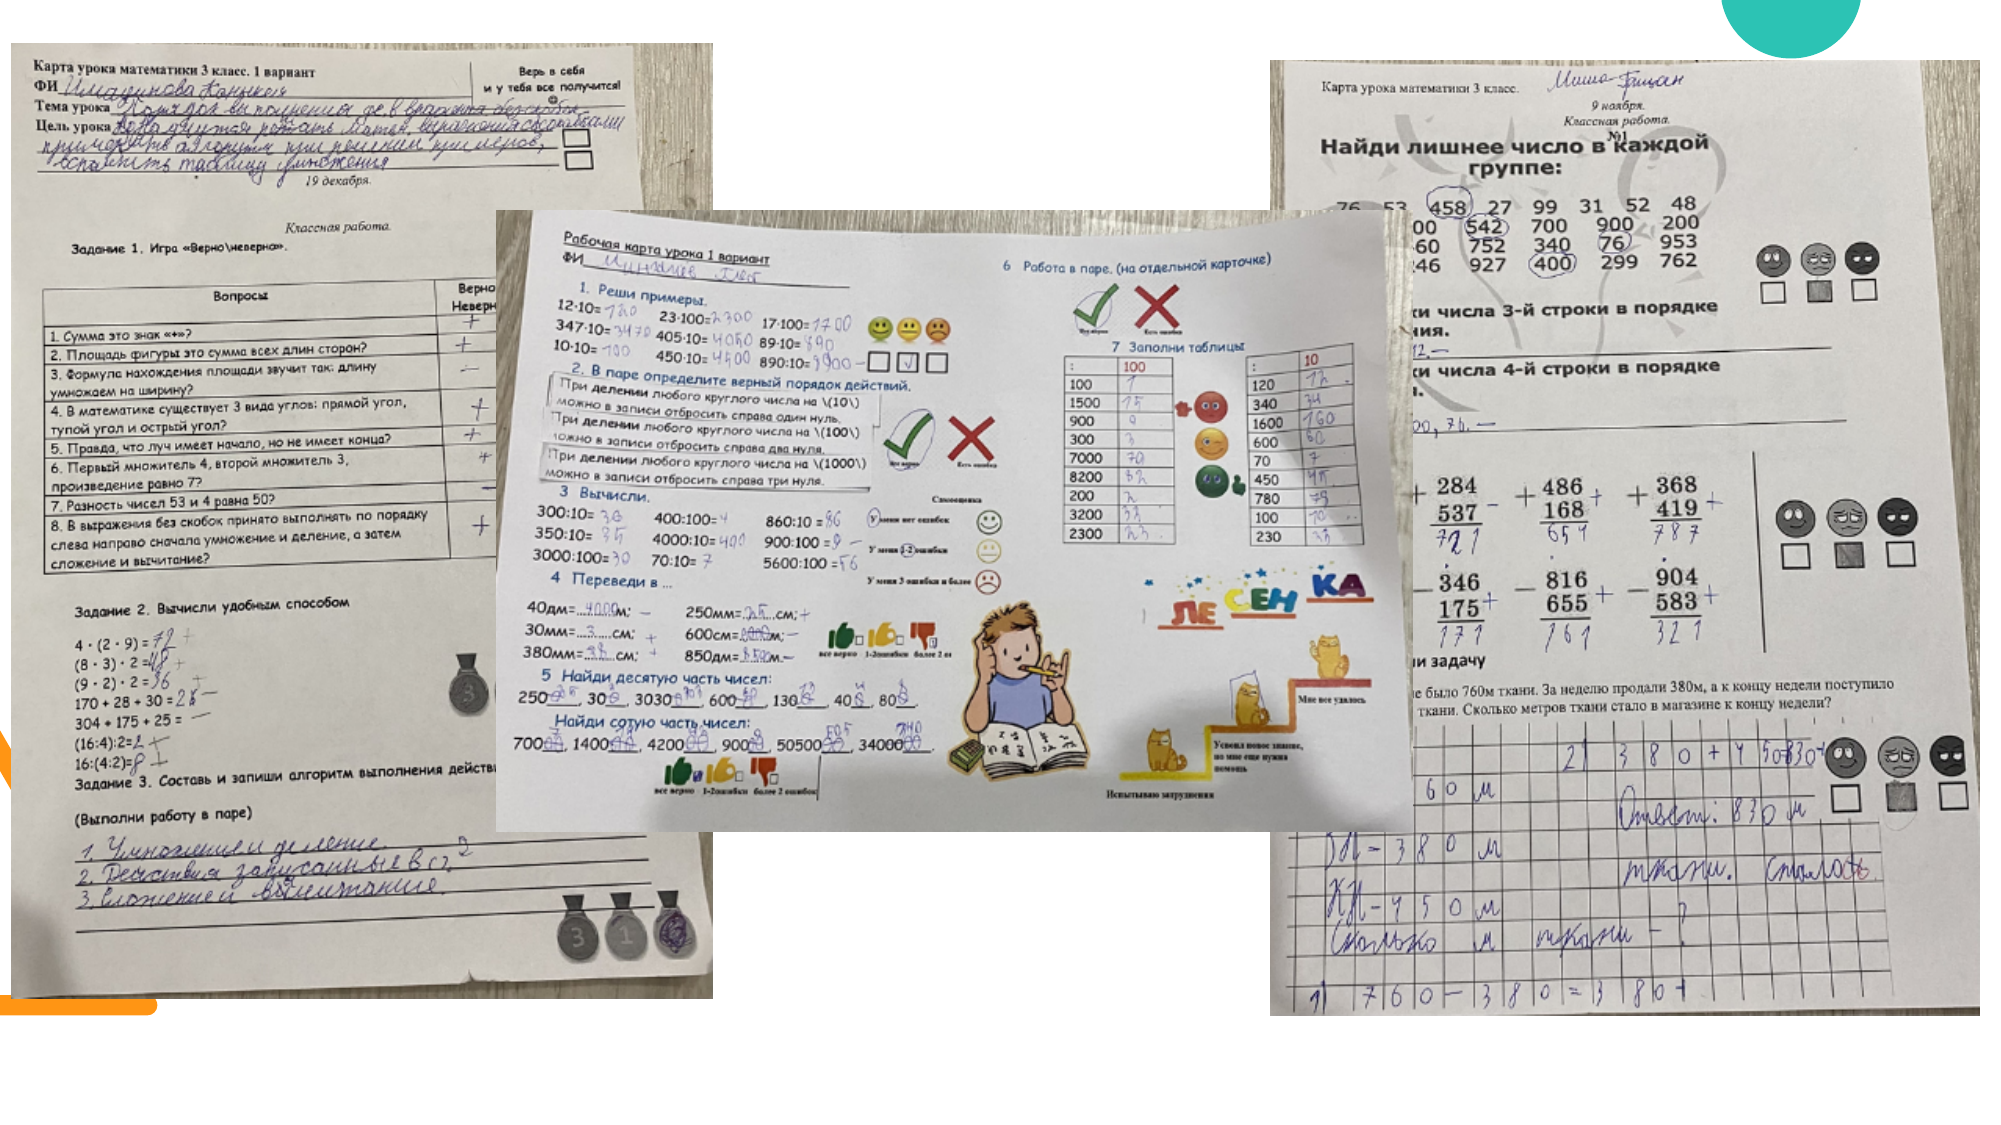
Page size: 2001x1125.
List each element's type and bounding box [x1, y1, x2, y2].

picture [11, 43, 1980, 1016]
